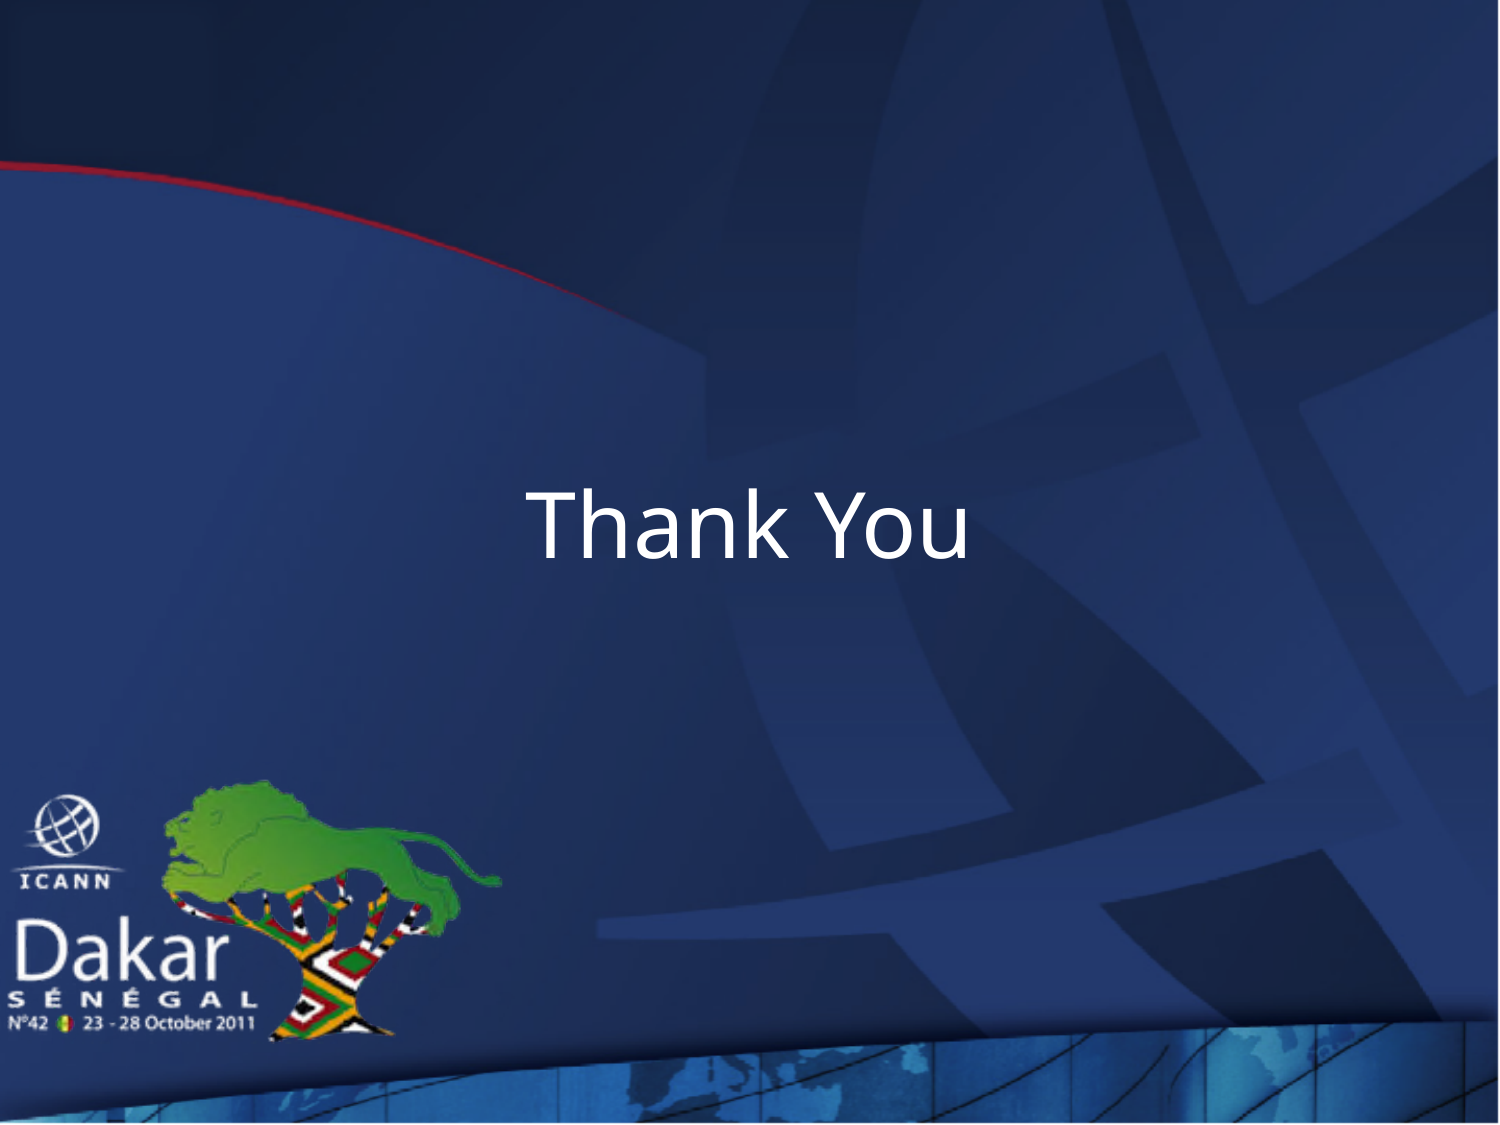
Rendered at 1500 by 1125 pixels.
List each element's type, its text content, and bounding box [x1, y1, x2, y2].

picture [0, 762, 521, 1044]
title Thank You [112, 459, 1388, 625]
